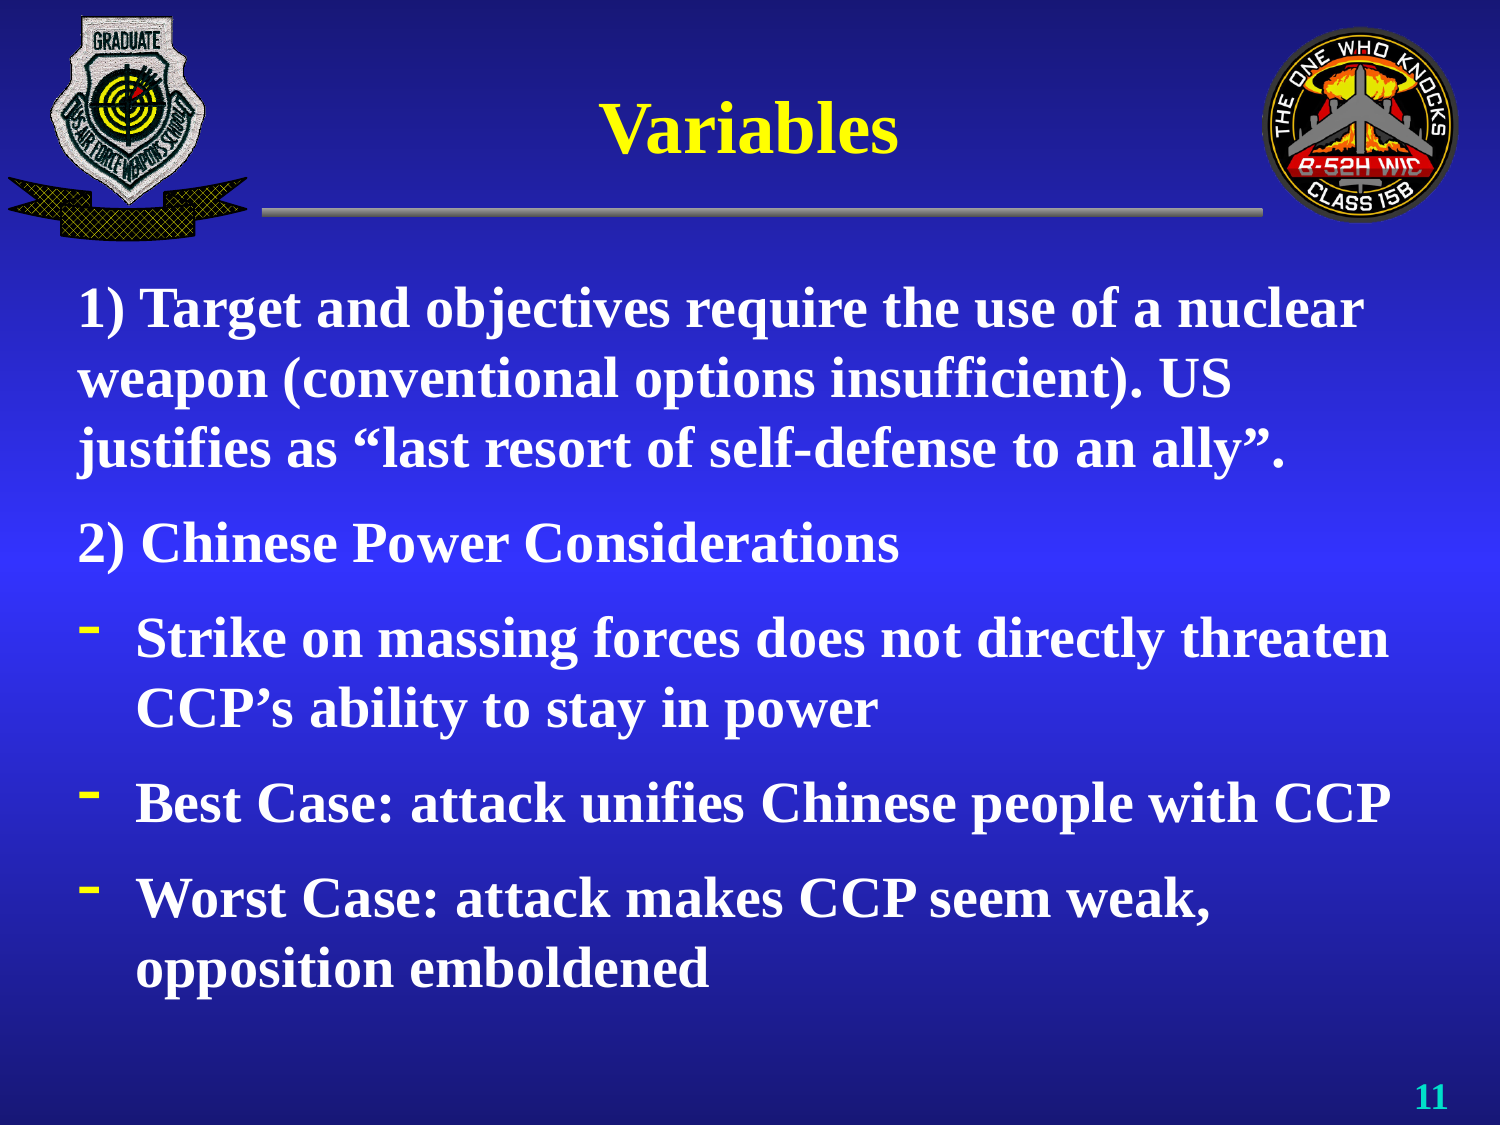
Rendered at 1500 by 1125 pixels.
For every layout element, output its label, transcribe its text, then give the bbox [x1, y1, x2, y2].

picture [47, 11, 209, 207]
picture [1262, 26, 1459, 224]
list 1) Target and objectives require the use of a nuclear weapon (conventional options insufficient). US justifies as “last resort of self-defense to an ally”. 2) Chinese Power Considerations Strike on massing forces does not directly threaten CCP’s ability to stay in power Best Case: attack unifies Chinese people with CCP Worst Case: attack makes CCP seem weak, opposition emboldened [61, 261, 1438, 1049]
title Variables [255, 32, 1244, 221]
